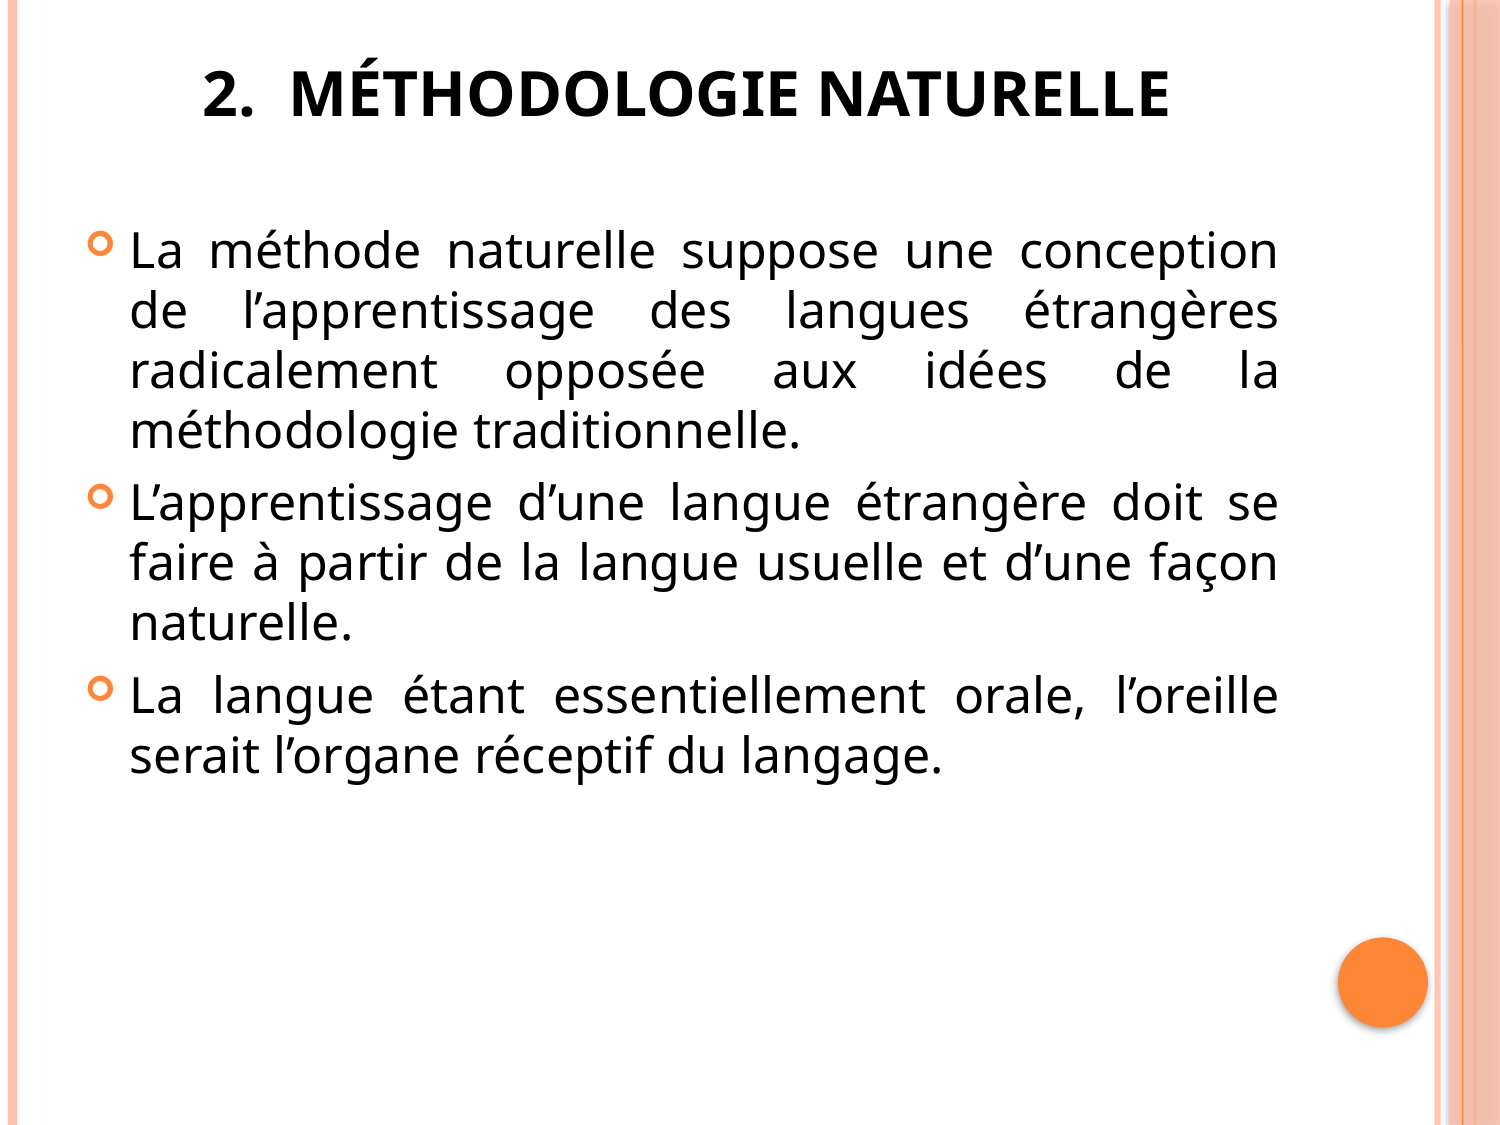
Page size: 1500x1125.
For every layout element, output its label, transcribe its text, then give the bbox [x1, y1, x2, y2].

title 2. méthodologie naturelle [75, 45, 1300, 211]
list La méthode naturelle suppose une conception de l’apprentissage des langues étrangères radicalement opposée aux idées de la méthodologie traditionnelle. L’apprentissage d’une langue étrangère doit se faire à partir de la langue usuelle et d’une façon naturelle. La langue étant essentiellement orale, l’oreille serait l’organe réceptif du langage. [70, 210, 1296, 950]
